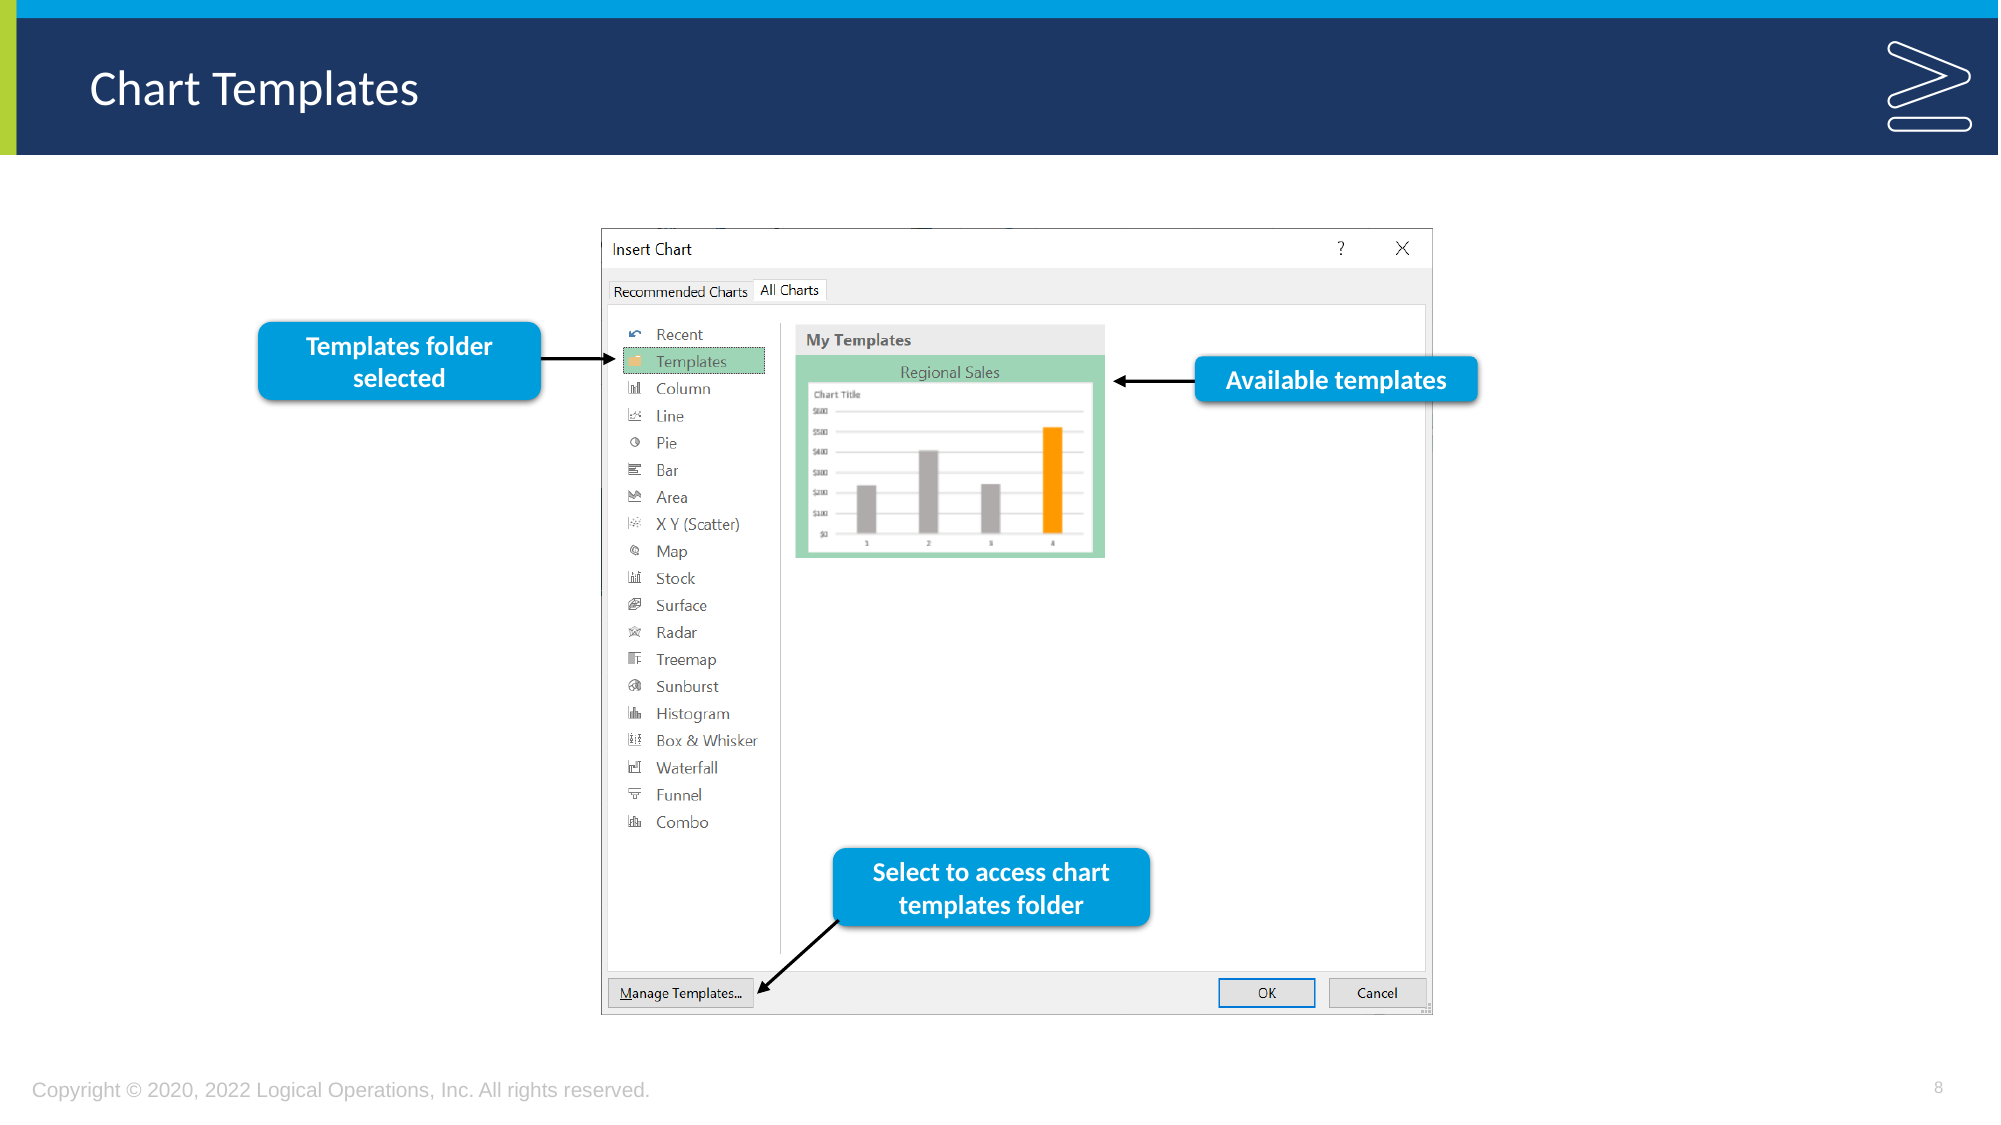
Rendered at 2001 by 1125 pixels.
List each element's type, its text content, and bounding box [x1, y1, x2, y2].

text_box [257, 228, 1479, 1016]
picture [1850, 19, 1998, 155]
slide_number 8 [1491, 1057, 1959, 1118]
title Chart Templates [74, 16, 1850, 155]
picture [0, 0, 74, 155]
